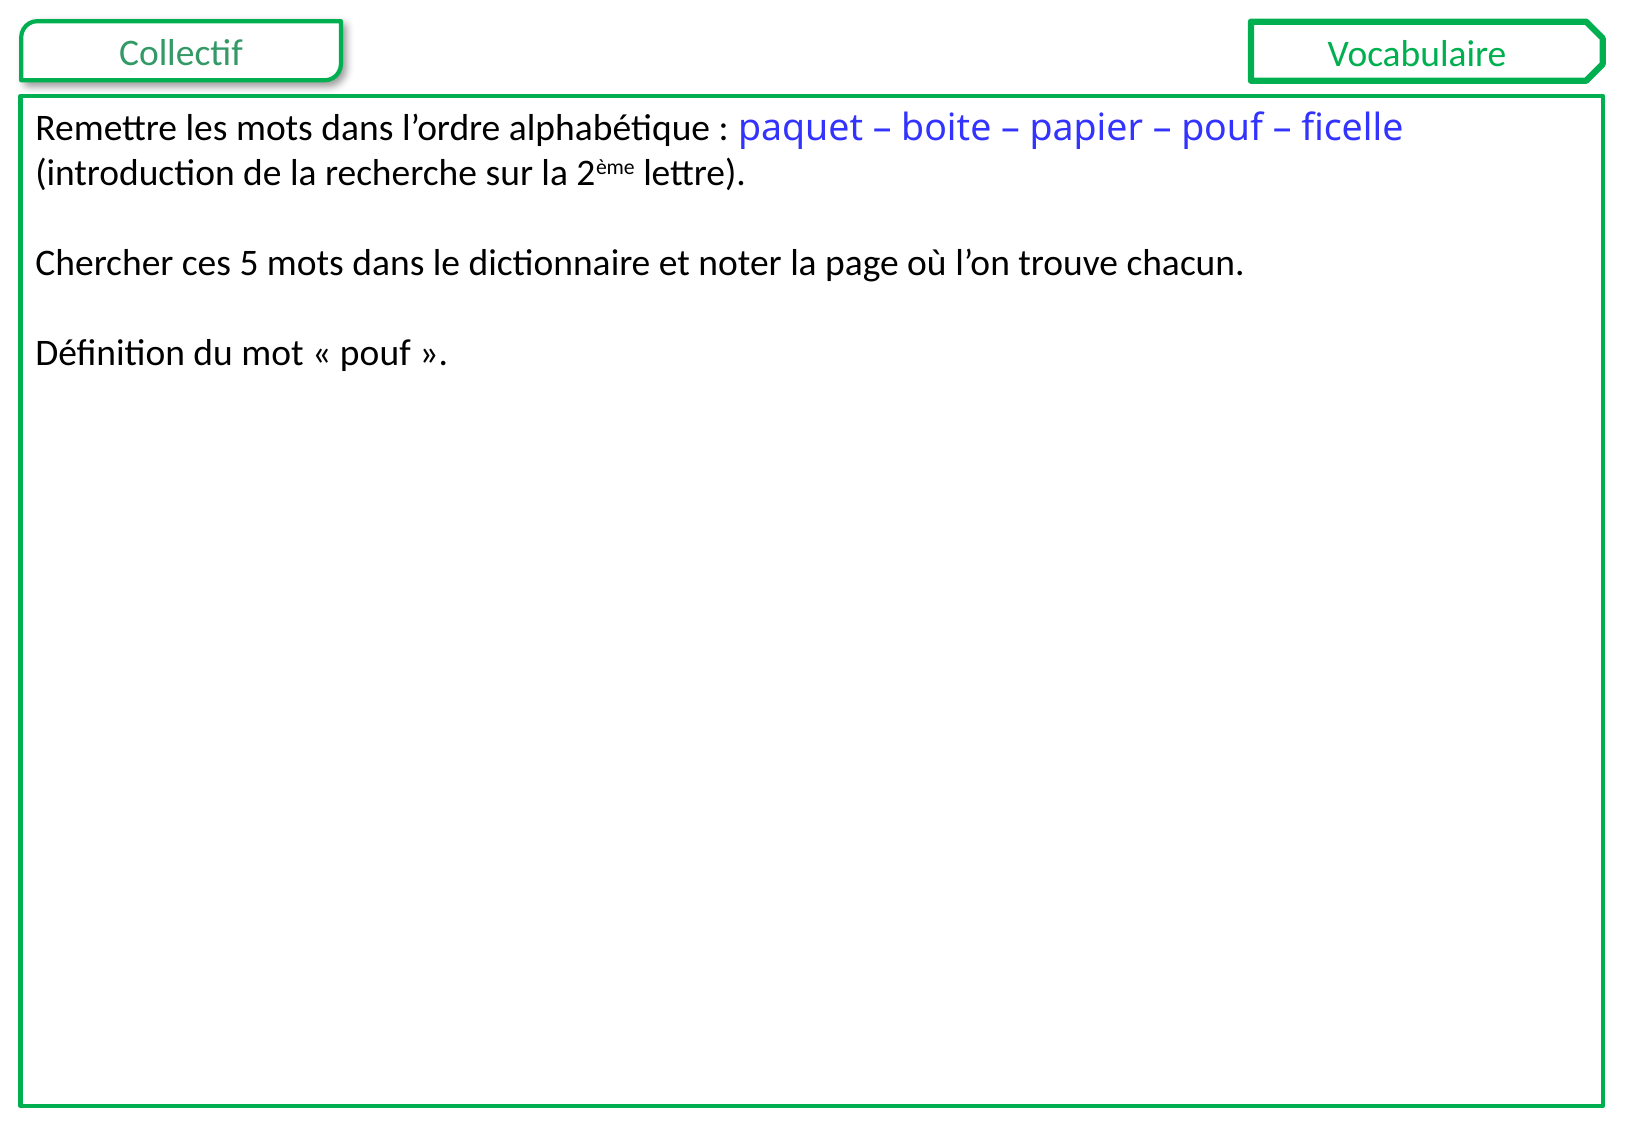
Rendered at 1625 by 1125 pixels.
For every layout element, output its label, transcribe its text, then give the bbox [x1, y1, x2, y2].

list Vocabulaire [1250, 21, 1584, 81]
list Remettre les mots dans l’ordre alphabétique : paquet – boite – papier – pouf – ficelle (introduction de la recherche sur la 2ème lettre). Chercher ces 5 mots dans le dictionnaire et noter la page où l’on trouve chacun. Définition du mot « pouf ». [18, 94, 1605, 1108]
